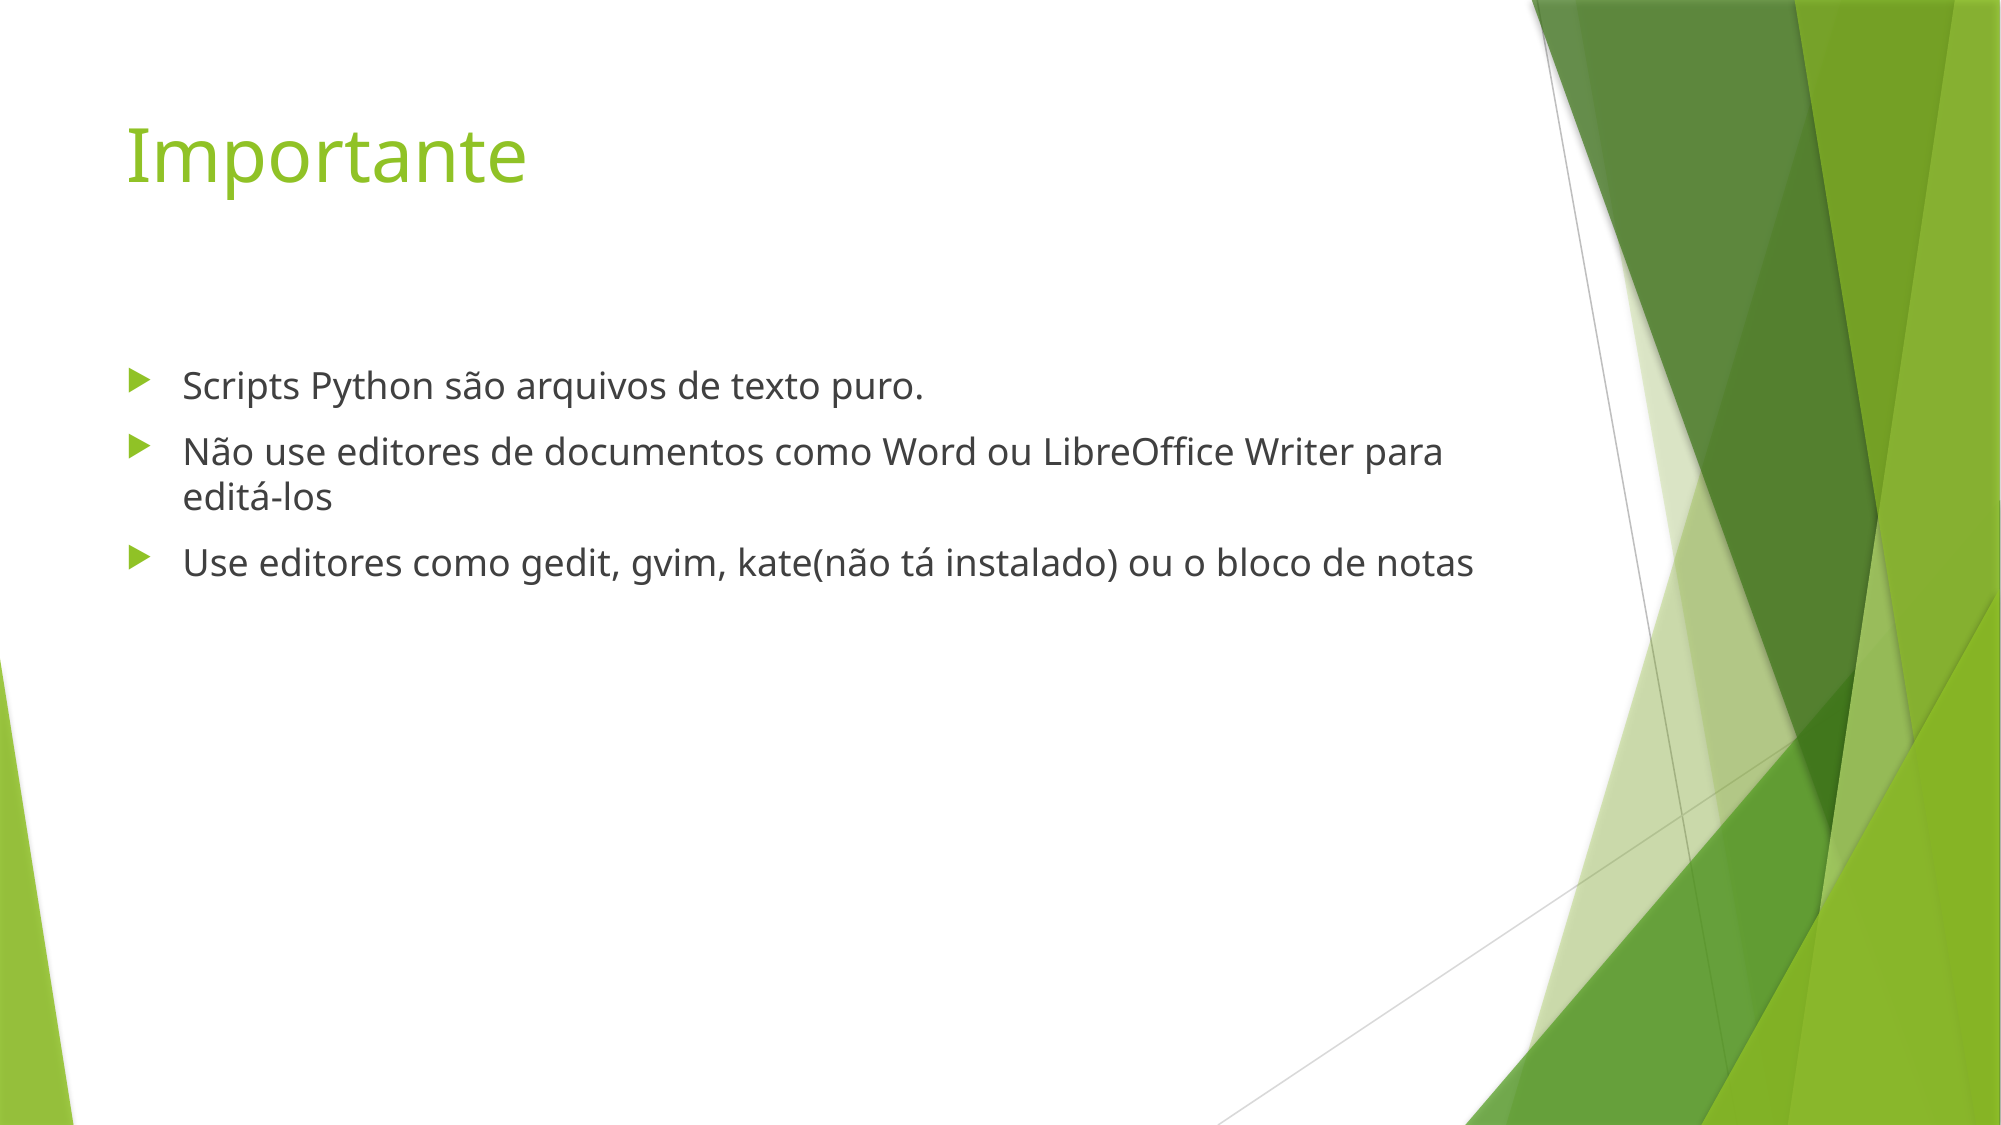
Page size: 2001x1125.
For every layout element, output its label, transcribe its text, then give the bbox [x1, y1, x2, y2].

title Importante [111, 99, 1522, 317]
list Scripts Python são arquivos de texto puro. Não use editores de documentos como Word ou LibreOffice Writer para editá-los Use editores como gedit, gvim, kate(não tá instalado) ou o bloco de notas [111, 354, 1522, 992]
